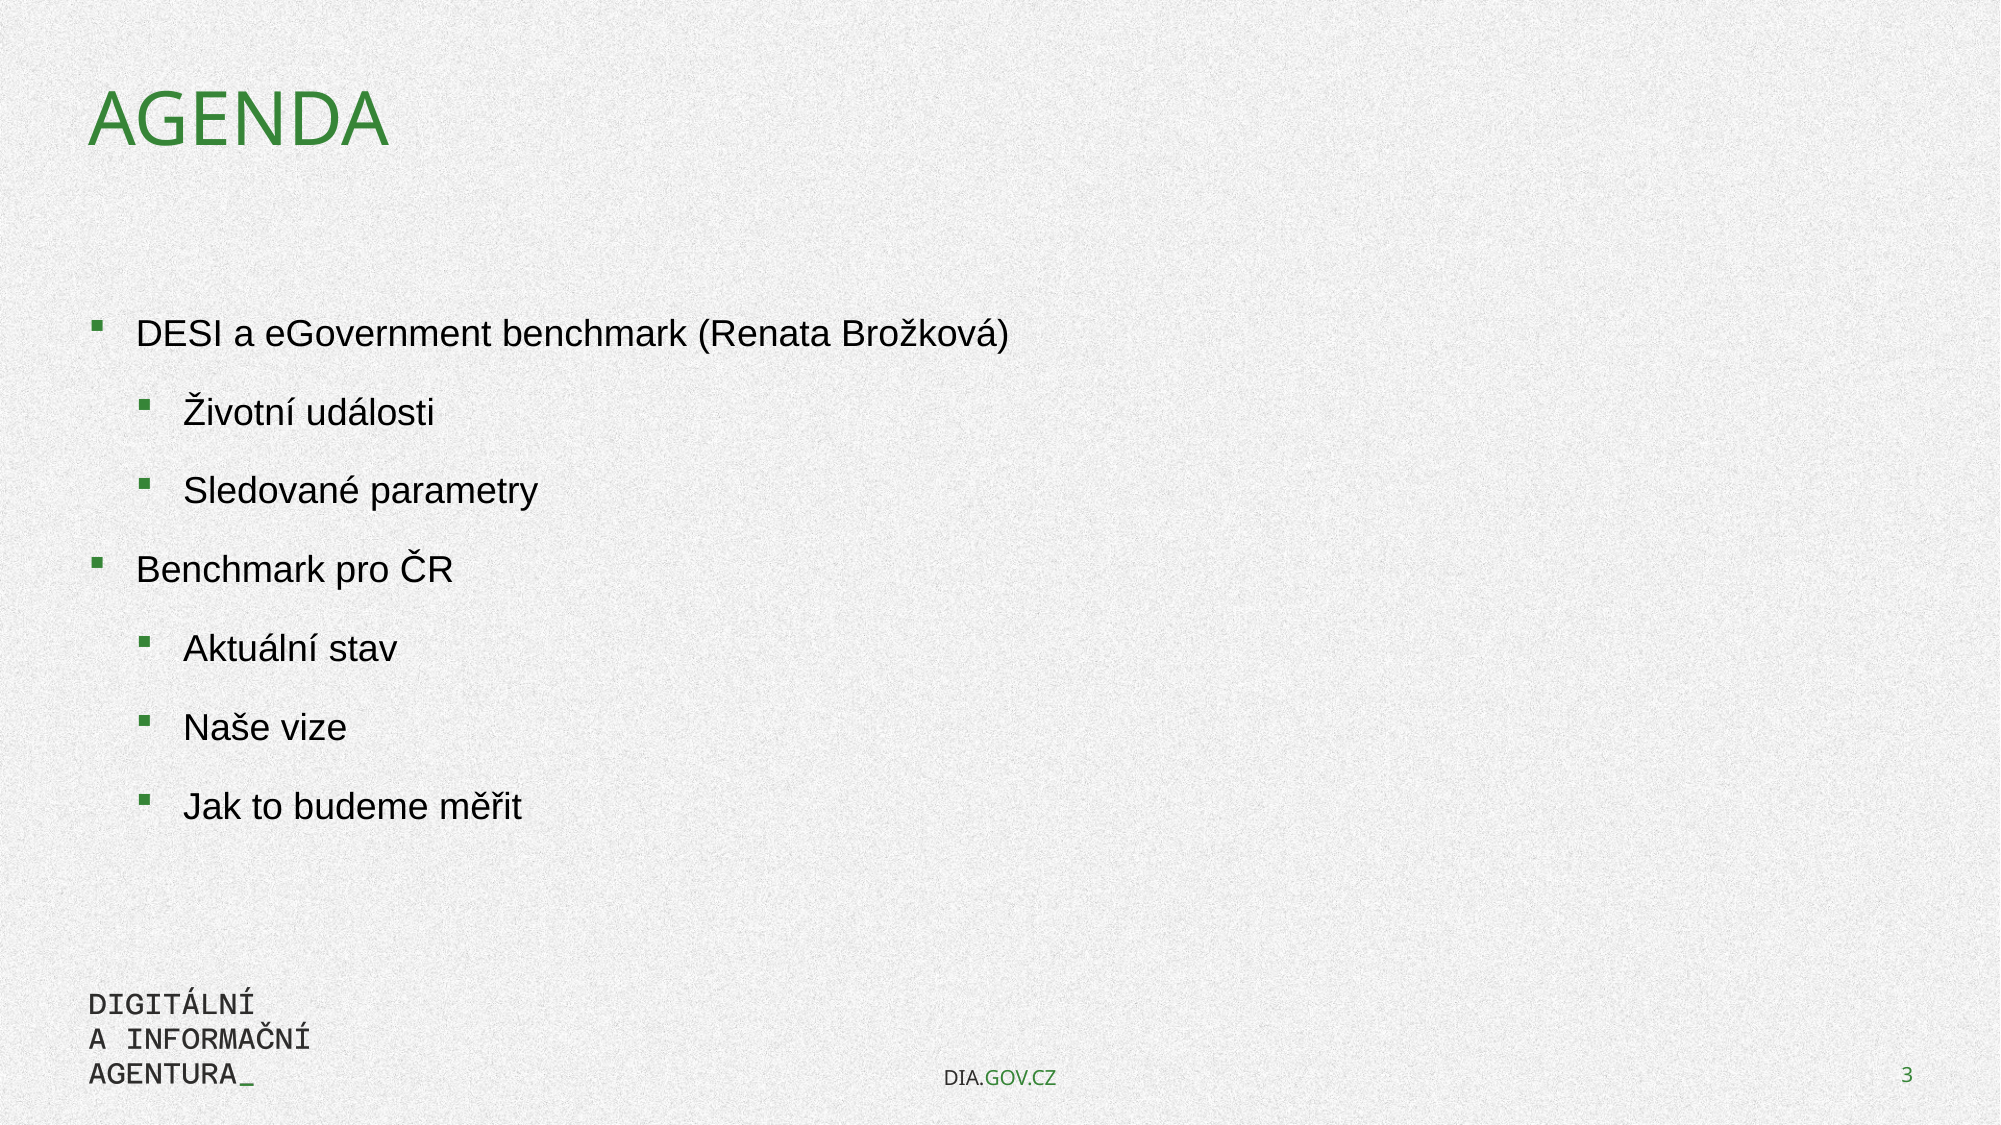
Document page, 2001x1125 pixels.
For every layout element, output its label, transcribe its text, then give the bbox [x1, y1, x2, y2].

slide_number 3 [1612, 1037, 1928, 1098]
footer DIA.GOV.CZ [558, 1037, 1442, 1098]
picture [0, 0, 2001, 1125]
title Agenda [88, 70, 1912, 284]
list DESI a eGovernment benchmark (Renata Brožková) Životní události Sledované parametry Benchmark pro ČR Aktuální stav Naše vize Jak to budeme měřit [88, 299, 1912, 980]
